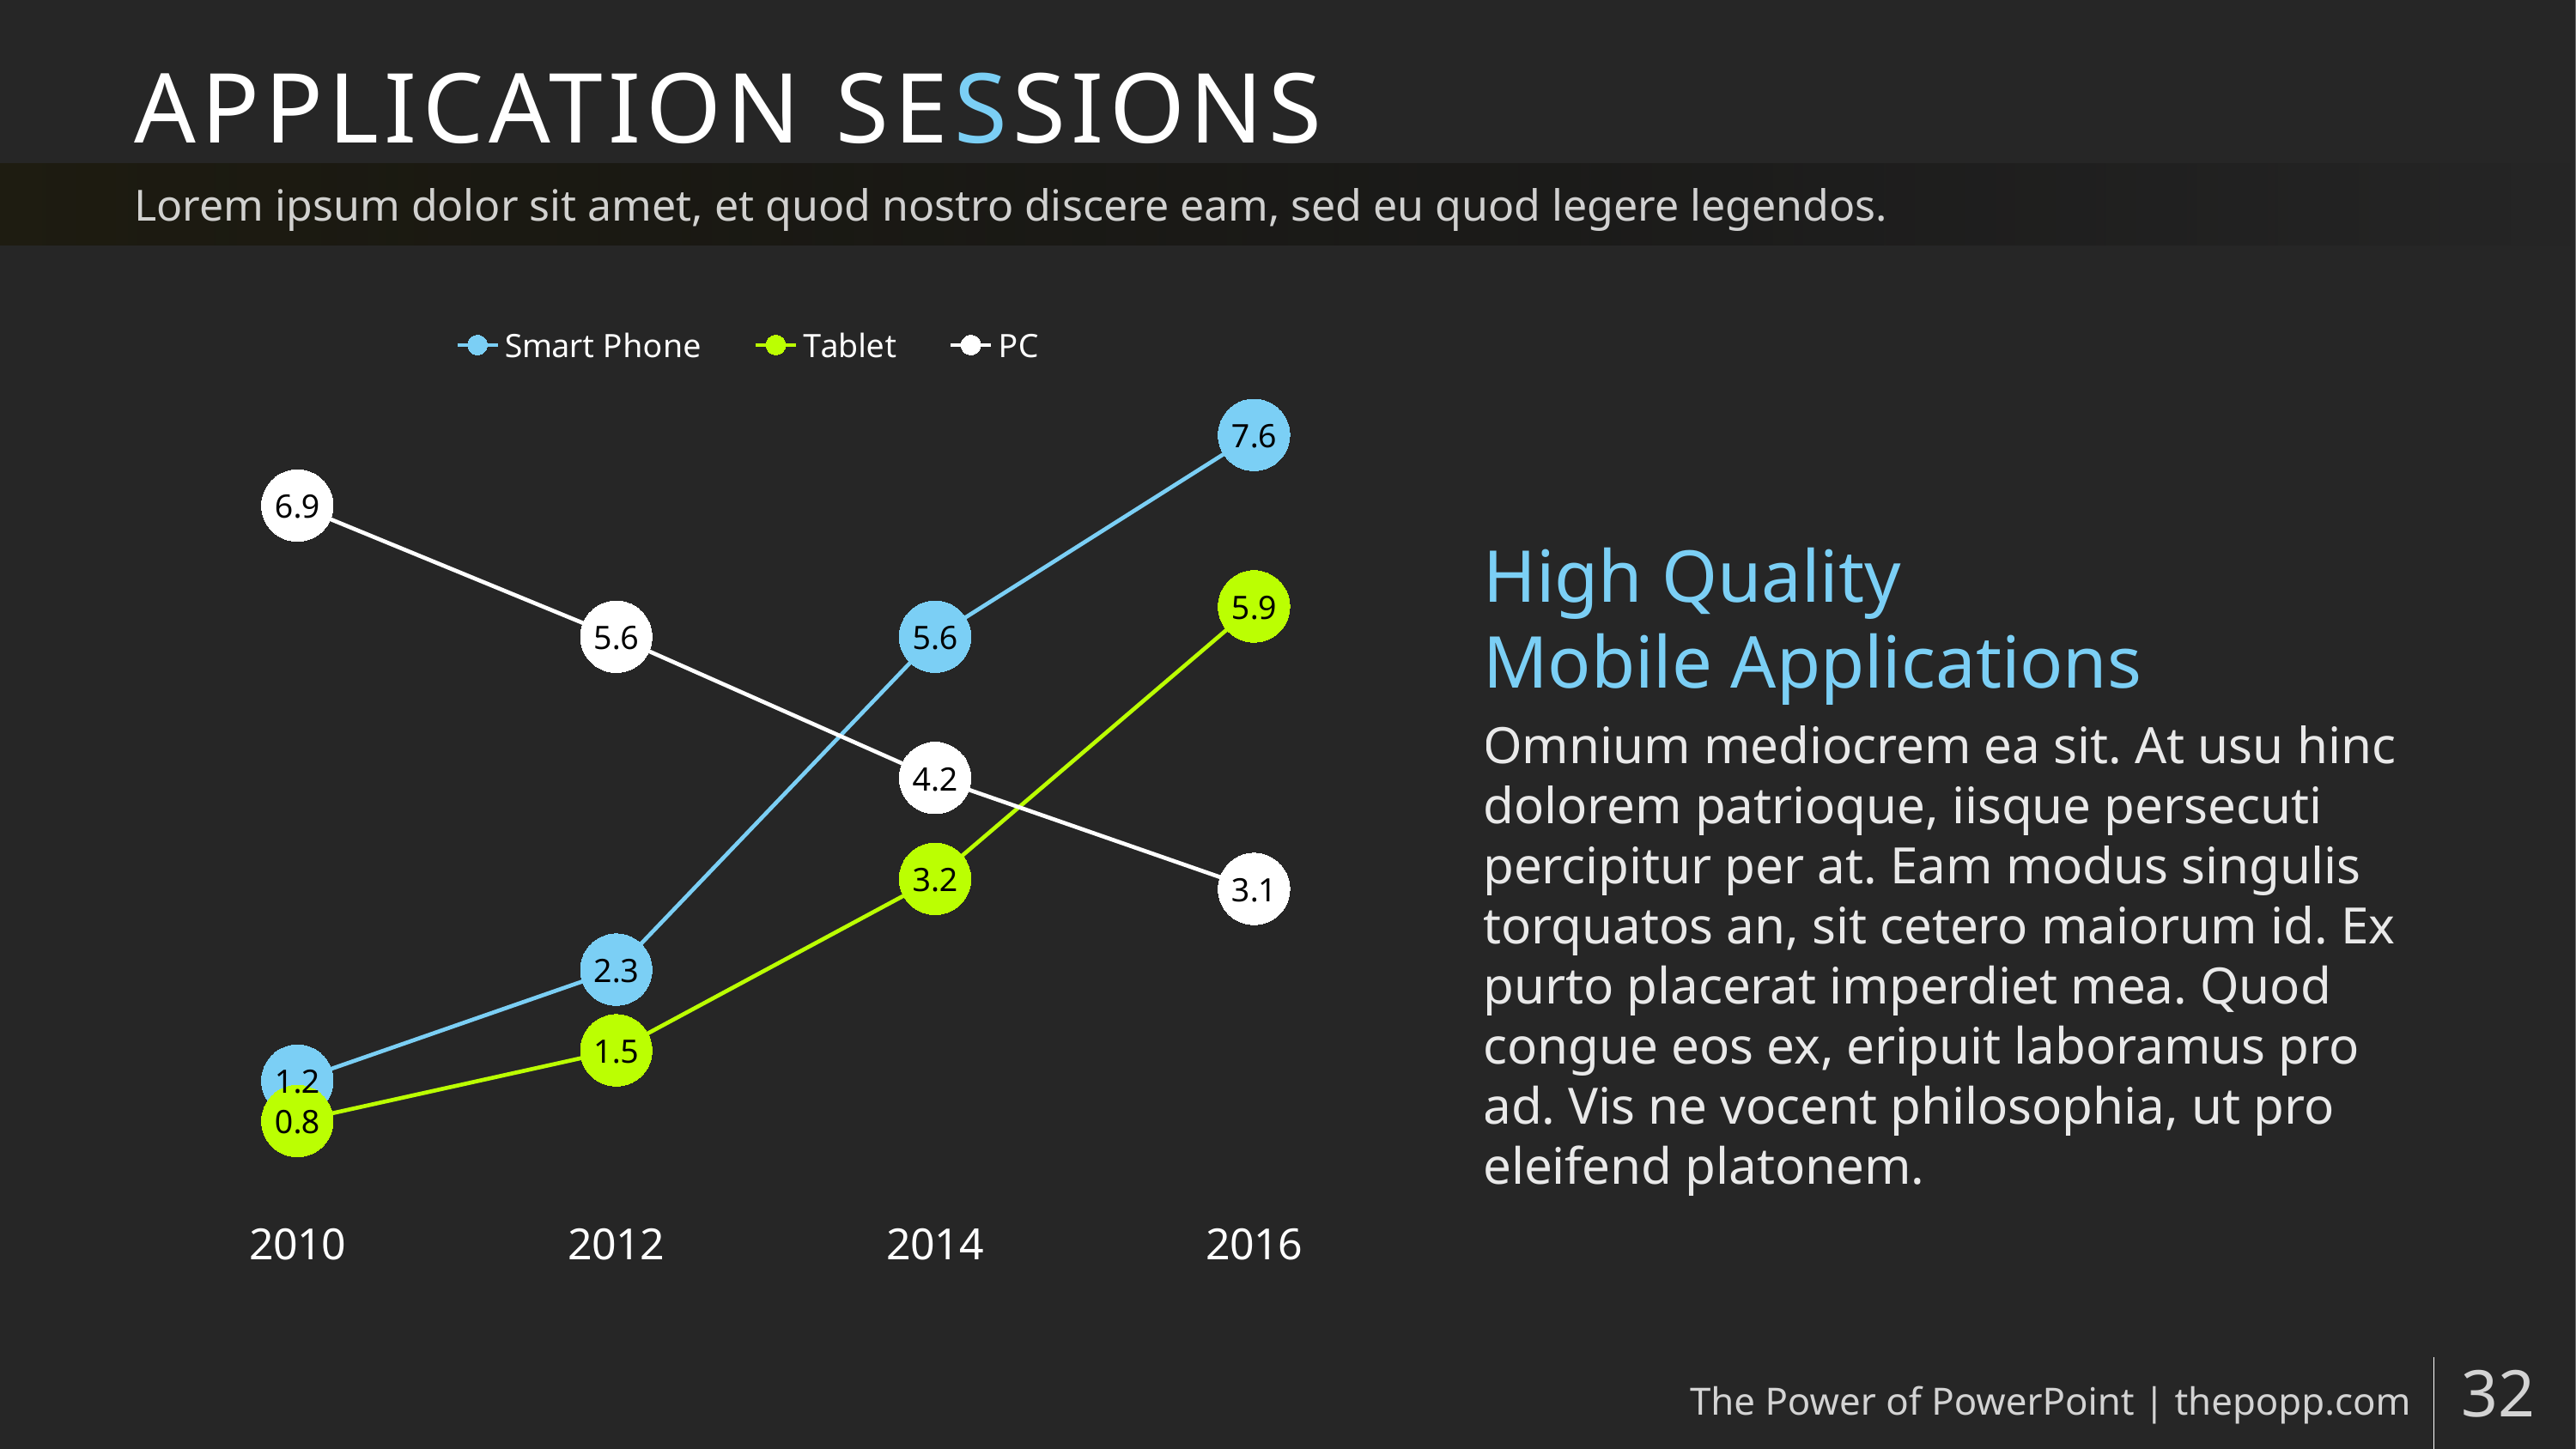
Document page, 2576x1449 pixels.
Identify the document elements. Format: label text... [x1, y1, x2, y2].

chart [111, 308, 1441, 1293]
footer The Power of PowerPoint | thepopp.com [922, 1356, 2434, 1434]
title APPLICATION SESSIONS [111, 0, 2430, 174]
list High Quality Mobile Applications [1460, 420, 2464, 701]
list Omnium mediocrem ea sit. At usu hinc dolorem patrioque, iisque persecuti percipitur per at. Eam modus singulis torquatos an, sit cetero maiorum id. Ex purto placerat imperdiet mea. Quod congue eos ex, eripuit laboramus pro ad. Vis ne vocent philosophia, ut pro eleifend platonem. [1460, 701, 2464, 1181]
slide_number 32 [2438, 1357, 2576, 1434]
list Lorem ipsum dolor sit amet, et quod nostro discere eam, sed eu quod legere legendos. [111, 167, 2404, 248]
